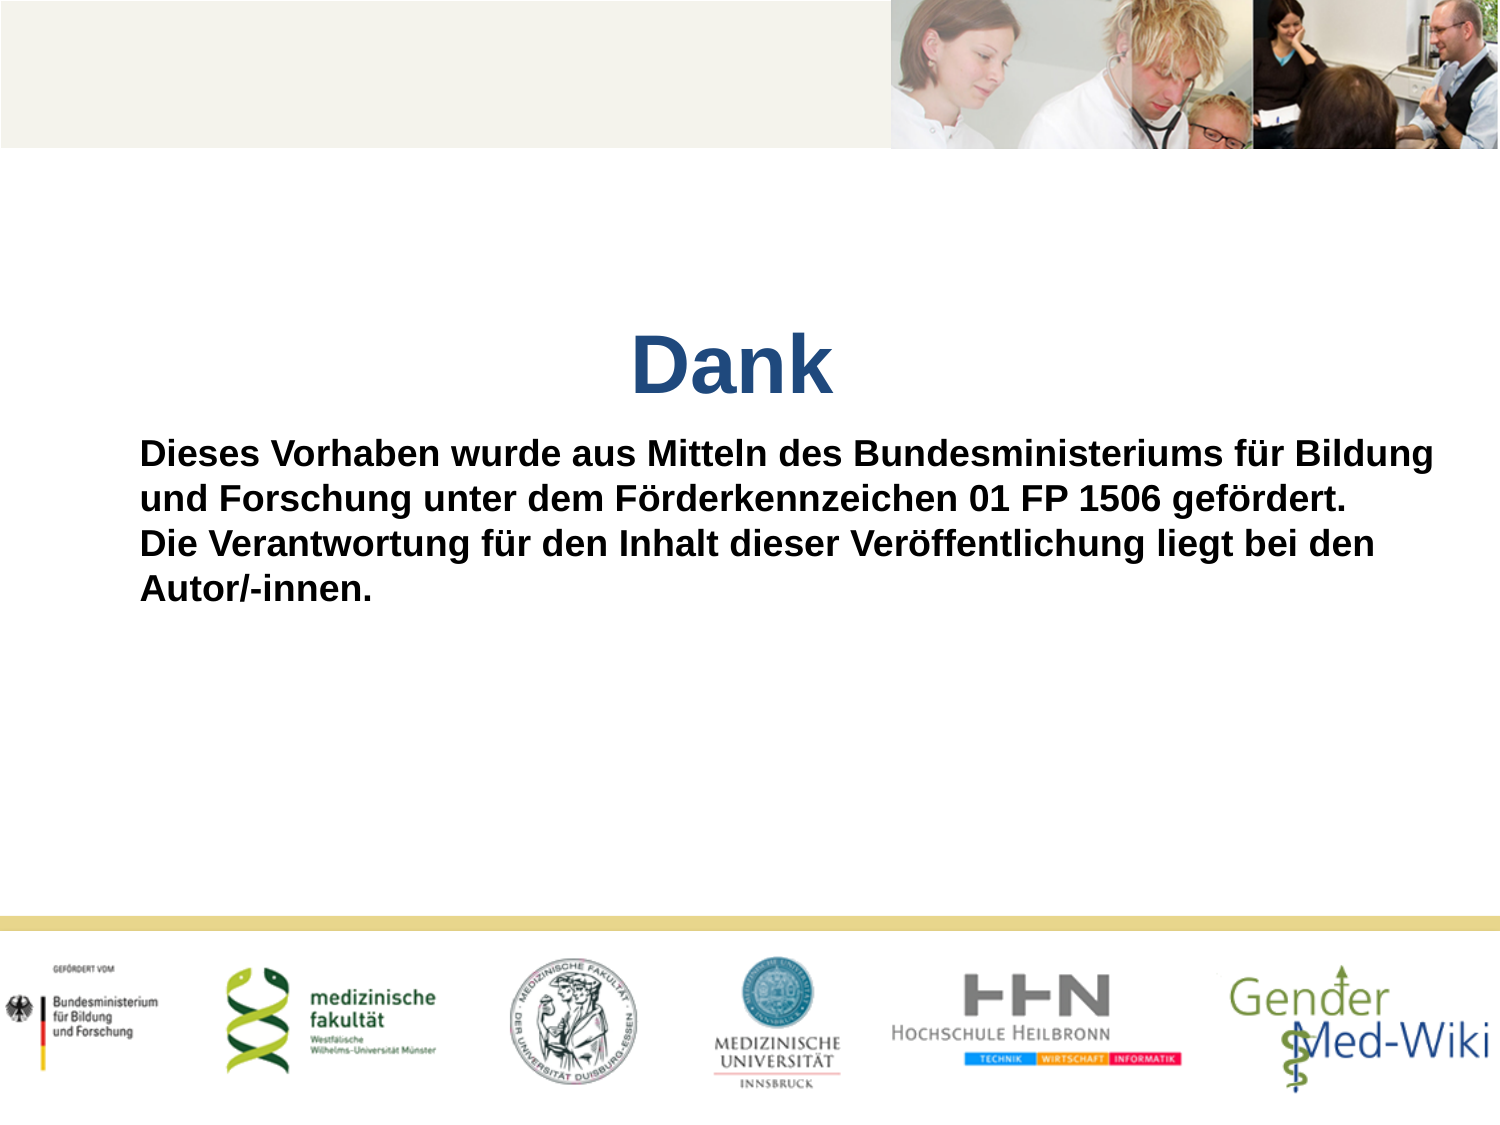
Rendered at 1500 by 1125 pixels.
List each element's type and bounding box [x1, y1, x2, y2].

picture [5, 956, 1489, 1094]
picture [891, 0, 1500, 149]
